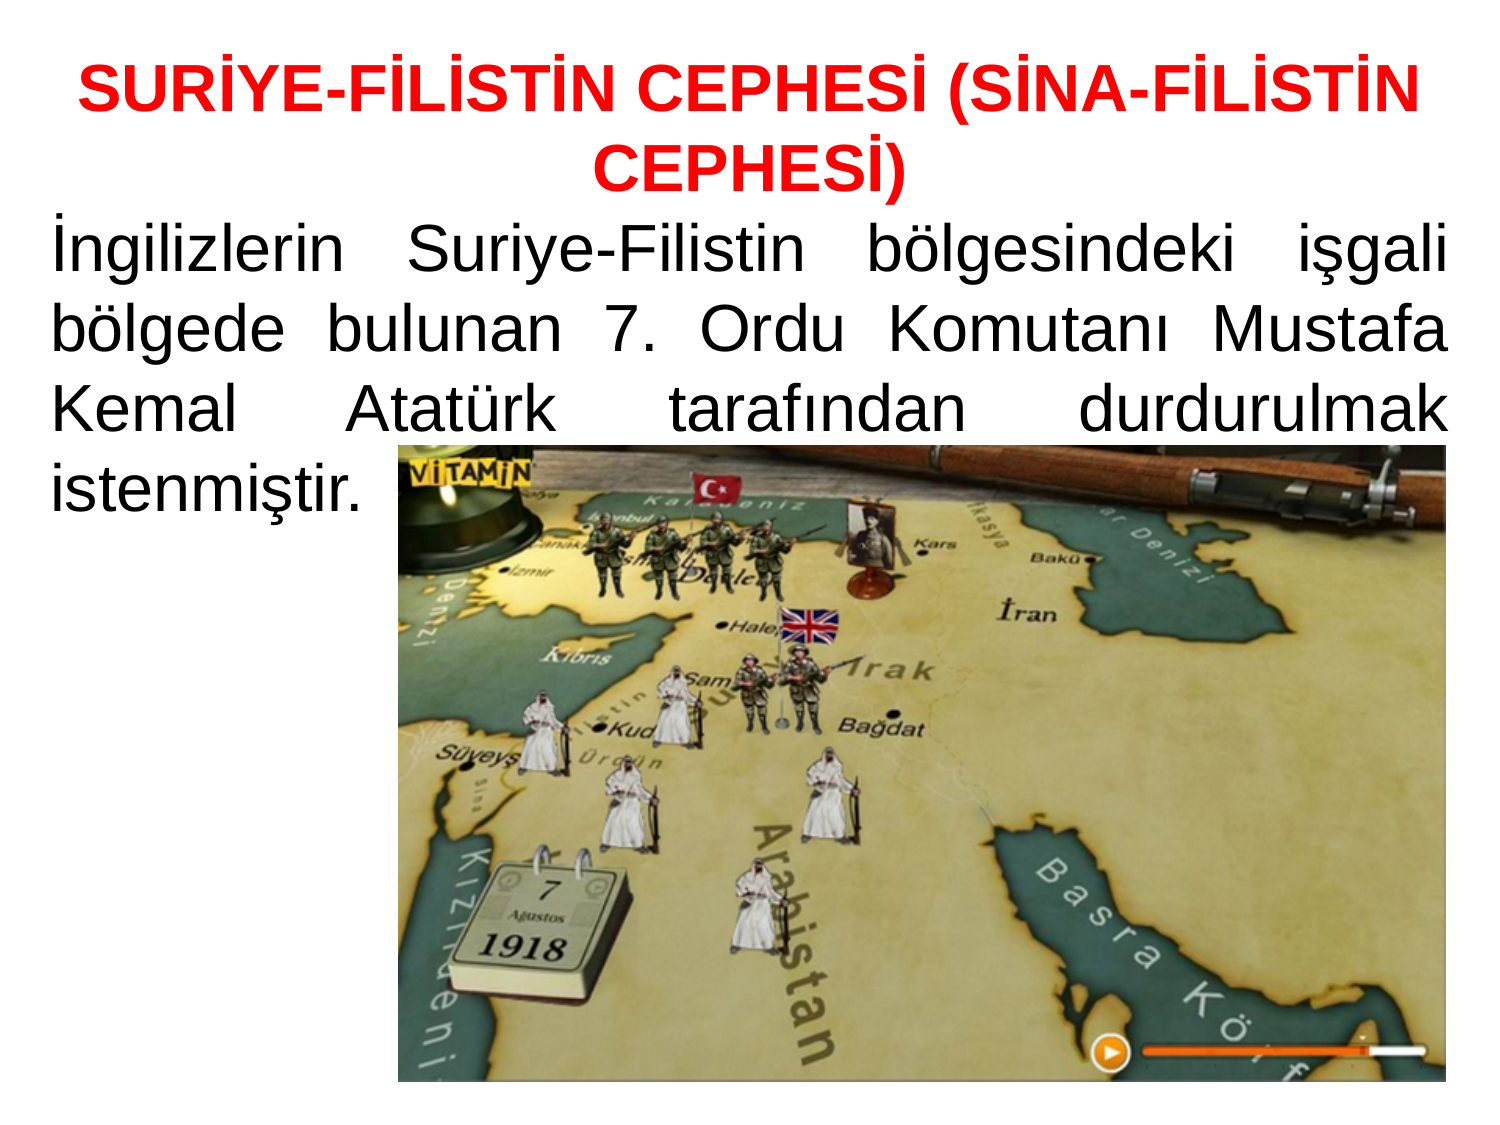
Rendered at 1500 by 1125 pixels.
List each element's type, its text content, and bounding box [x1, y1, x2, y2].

picture [398, 445, 1446, 1082]
text_box SURİYE-FİLİSTİN CEPHESİ (SİNA-FİLİSTİN CEPHESİ) İngilizlerin Suriye-Filistin bölgesindeki işgali bölgede bulunan 7. Ordu Komutanı Mustafa Kemal Atatürk tarafından durdurulmak istenmiştir. [35, 37, 1465, 533]
